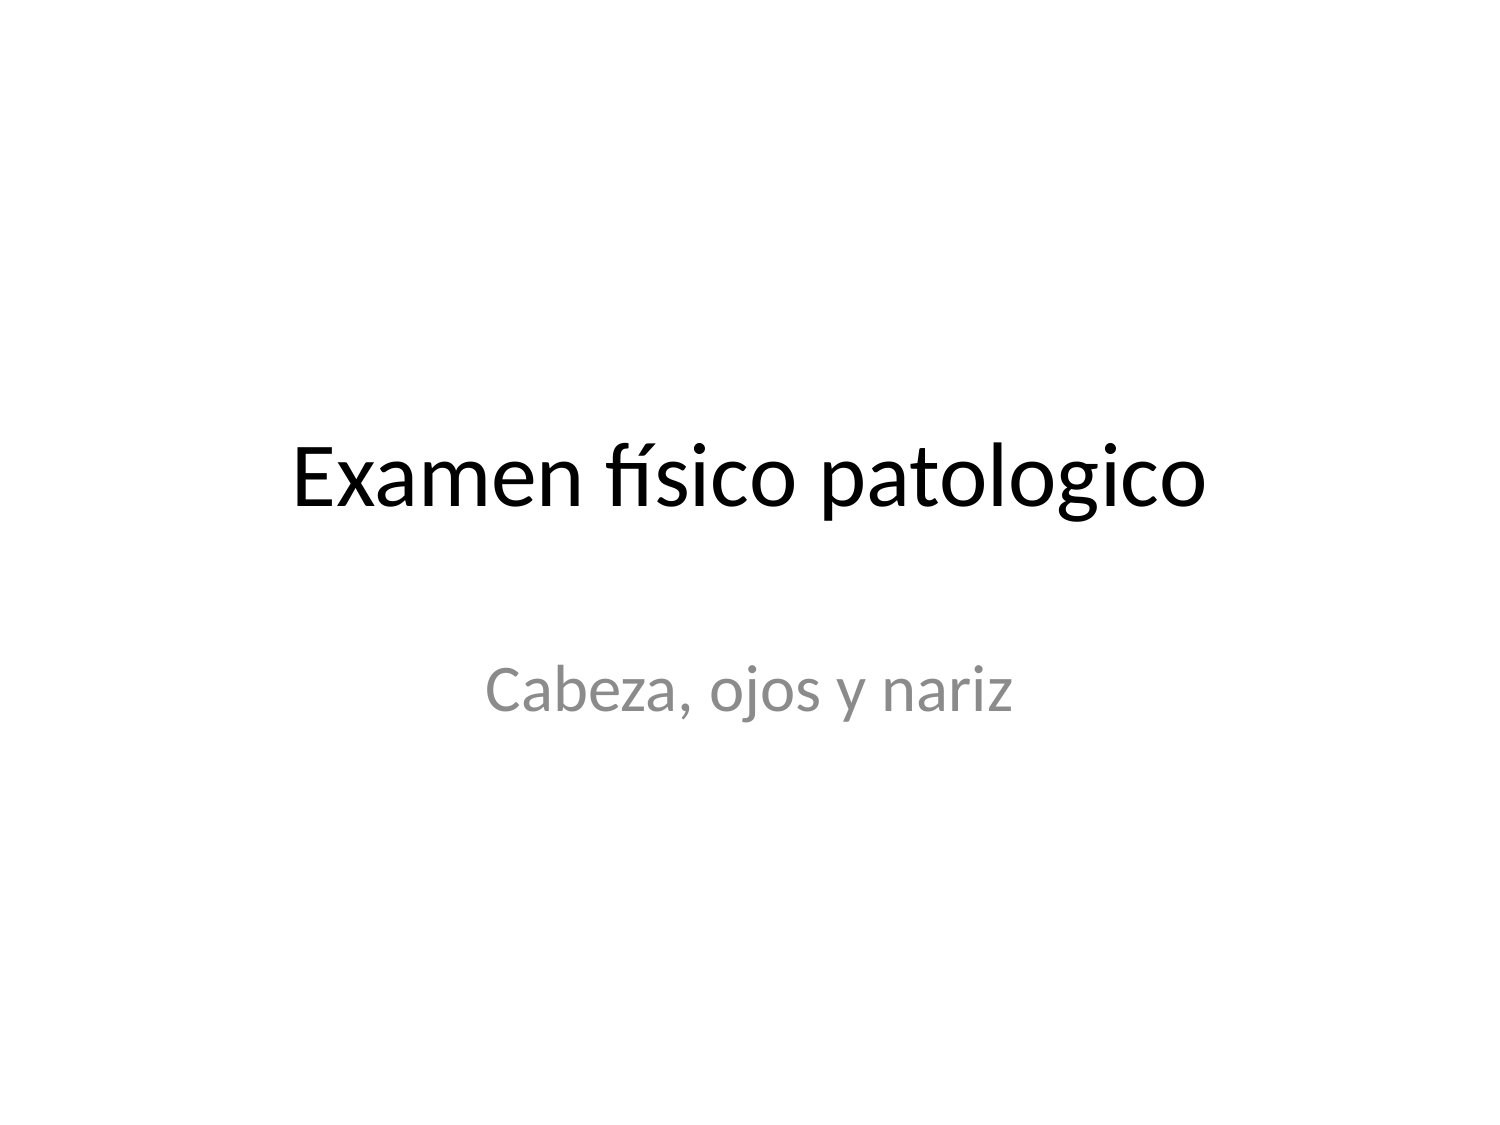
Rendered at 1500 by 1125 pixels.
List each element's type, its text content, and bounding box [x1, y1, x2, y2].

title Examen físico patologico [112, 349, 1388, 591]
subtitle Cabeza, ojos y nariz [225, 637, 1275, 925]
